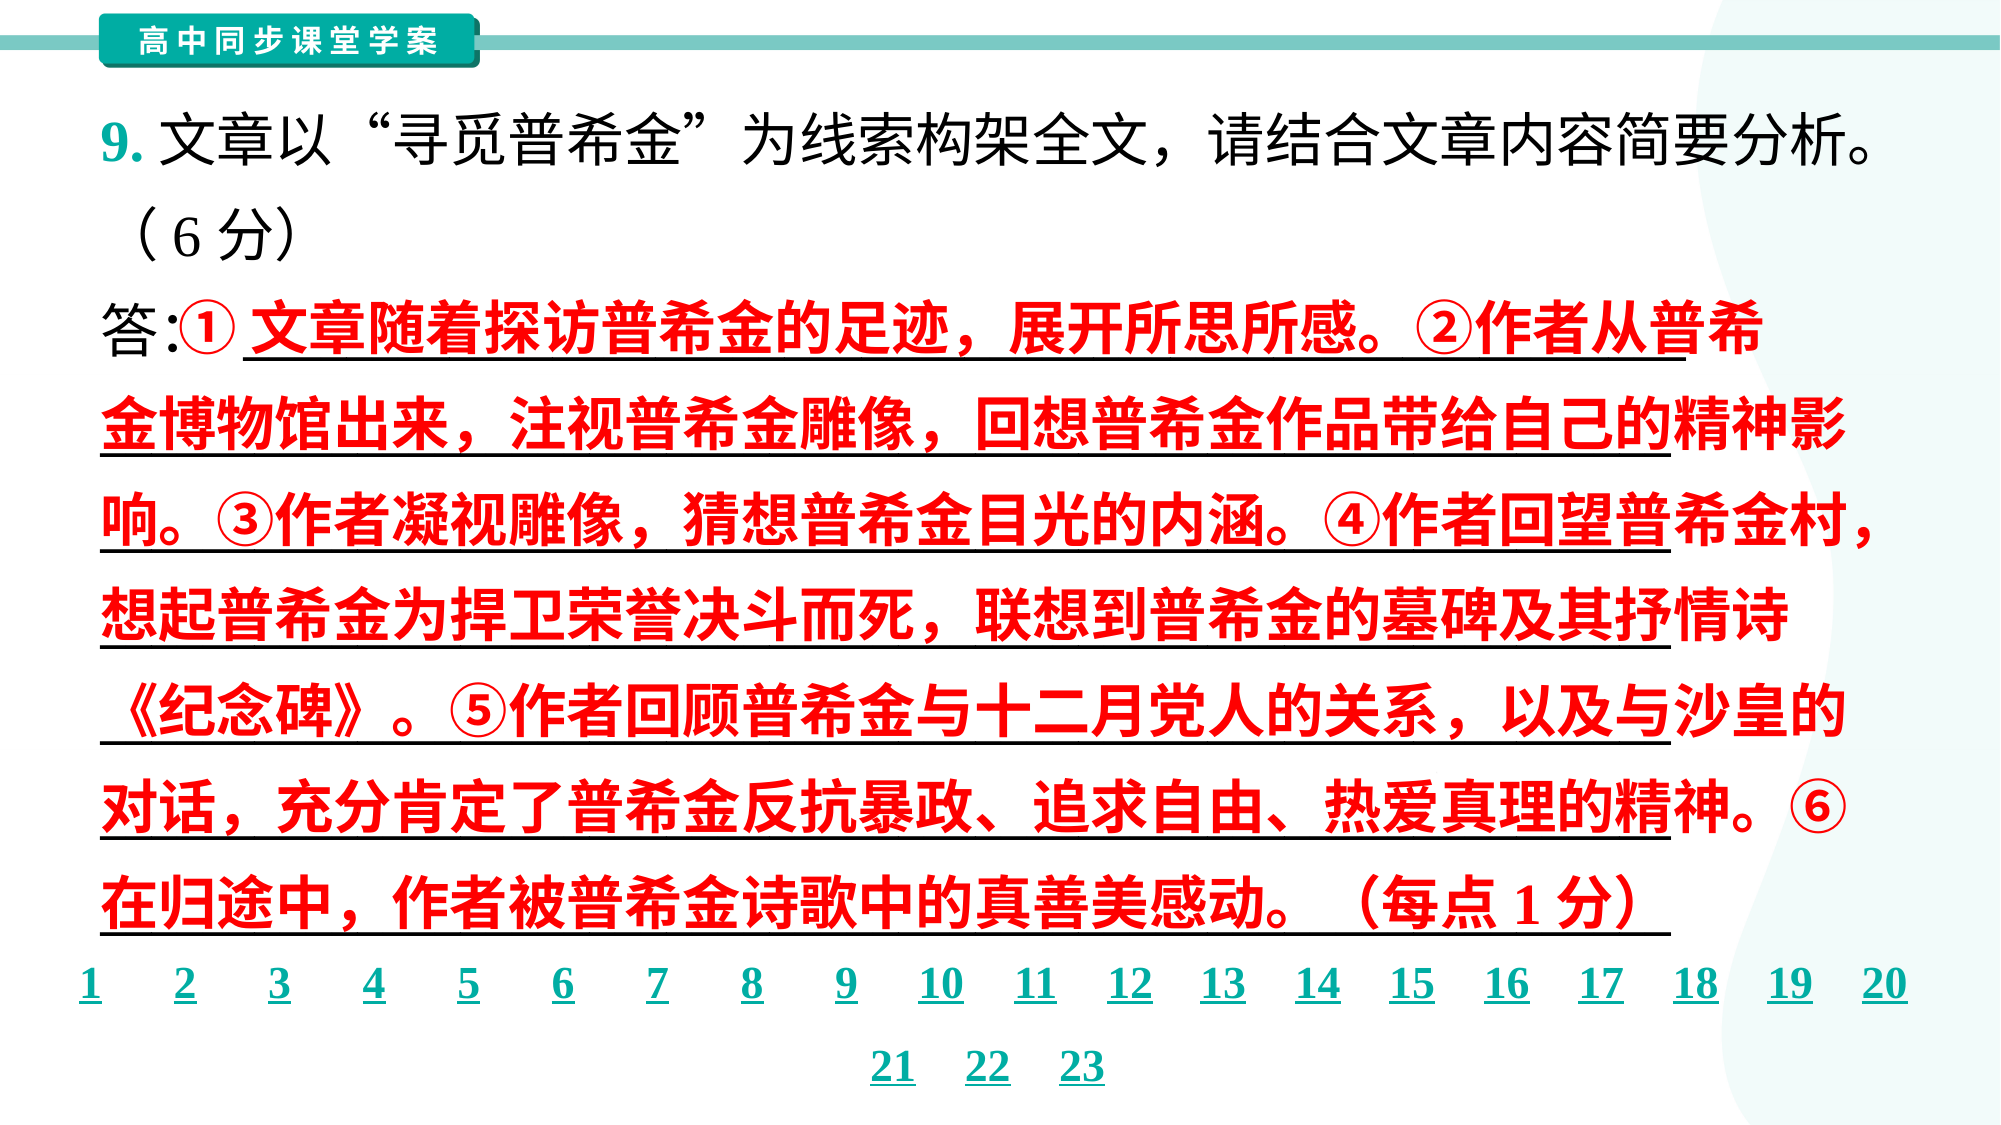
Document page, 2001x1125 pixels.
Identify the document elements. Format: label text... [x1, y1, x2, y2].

text_box 9.文章以“寻觅普希金”为线索构架全文，请结合文章内容简要分析。 （6分） 答： ________________________________________________________ _____________________________________________________________ _____________________________________________________________ _____________________________________________________________ _____________________________________________________________ _____________________________________________________________ _____________________________________________________________ [100, 76, 1899, 265]
text_box ①文章随着探访普希金的足迹，展开所思所感。②作者从普希 金博物馆出来，注视普希金雕像，回想普希金作品带给自己的精神影 响。③作者凝视雕像，猜想普希金目光的内涵。④作者回望普希金村， 想起普希金为捍卫荣誉决斗而死，联想到普希金的墓碑及其抒情诗 《纪念碑》。⑤作者回顾普希金与十二月党人的关系，以及与沙皇的 对话，充分肯定了普希金反抗暴政、追求自由、热爱真理的精神。⑥ 在归途中，作者被普希金诗歌中的真善美感动。（每点1分） [100, 265, 1899, 936]
picture [0, 0, 2000, 1125]
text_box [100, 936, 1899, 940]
